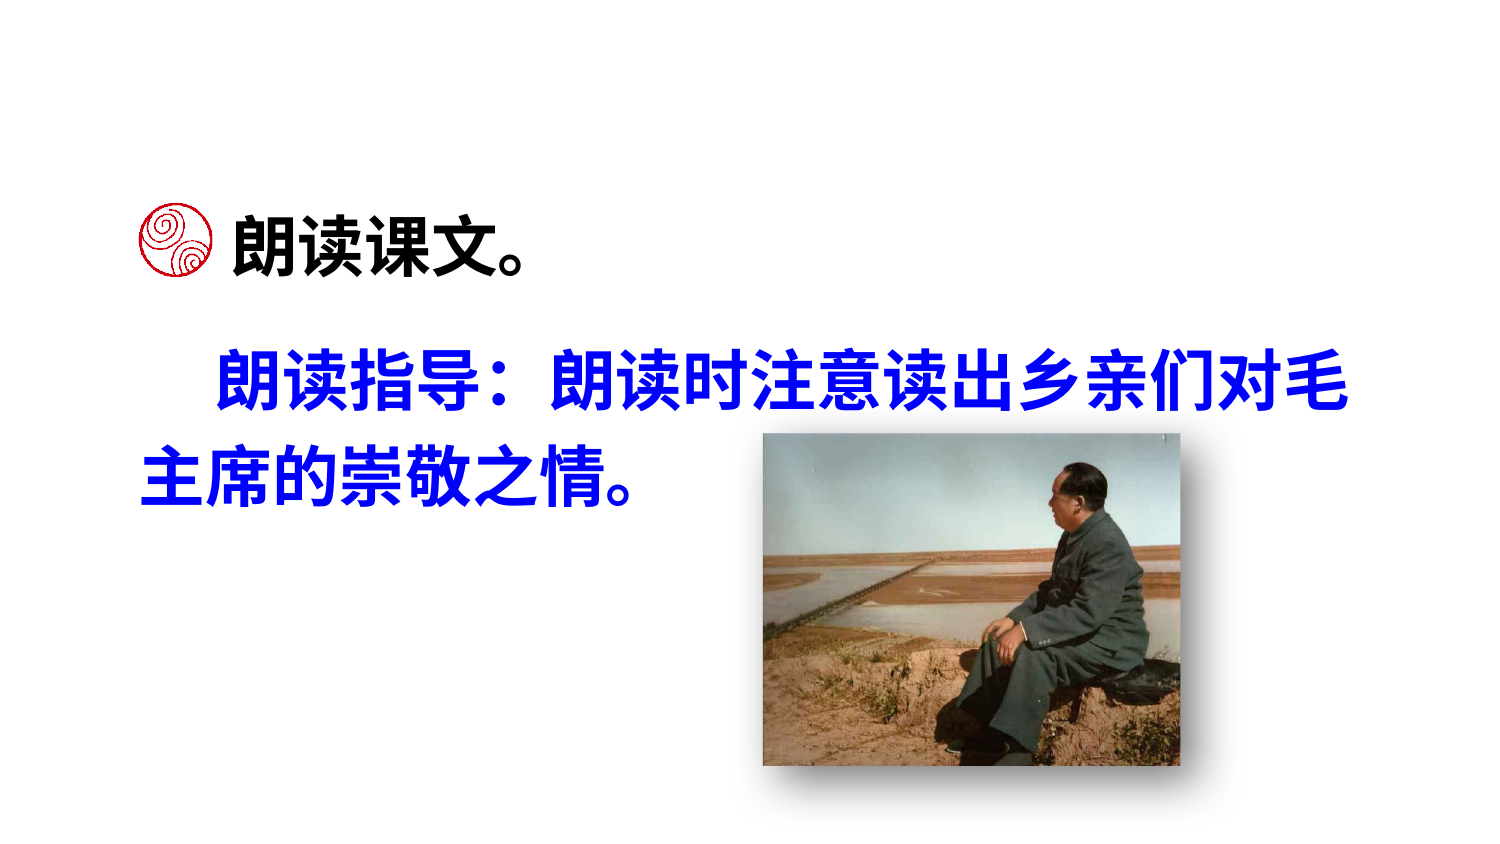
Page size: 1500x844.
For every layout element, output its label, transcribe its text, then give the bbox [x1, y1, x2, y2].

text_box 朗读指导：朗读时注意读出乡亲们对毛主席的崇敬之情。 [123, 315, 1403, 523]
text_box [137, 197, 583, 294]
picture [762, 433, 1181, 766]
